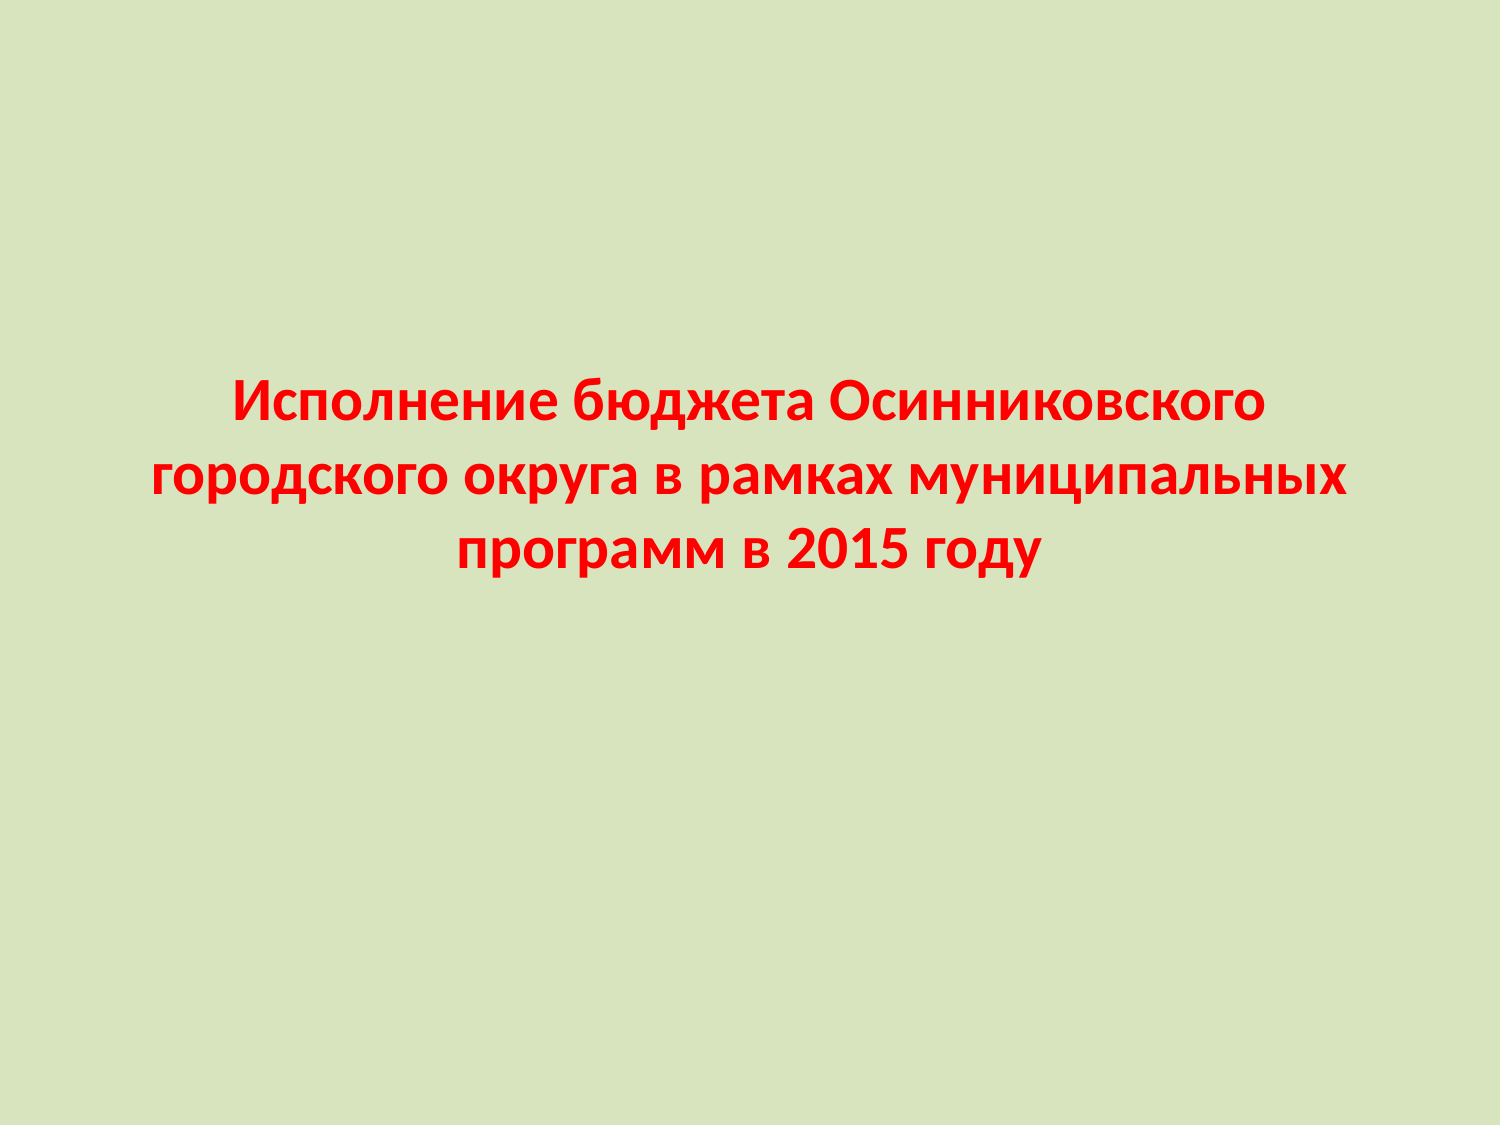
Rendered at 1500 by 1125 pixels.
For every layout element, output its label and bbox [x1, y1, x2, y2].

subtitle [0, 0, 1500, 1125]
